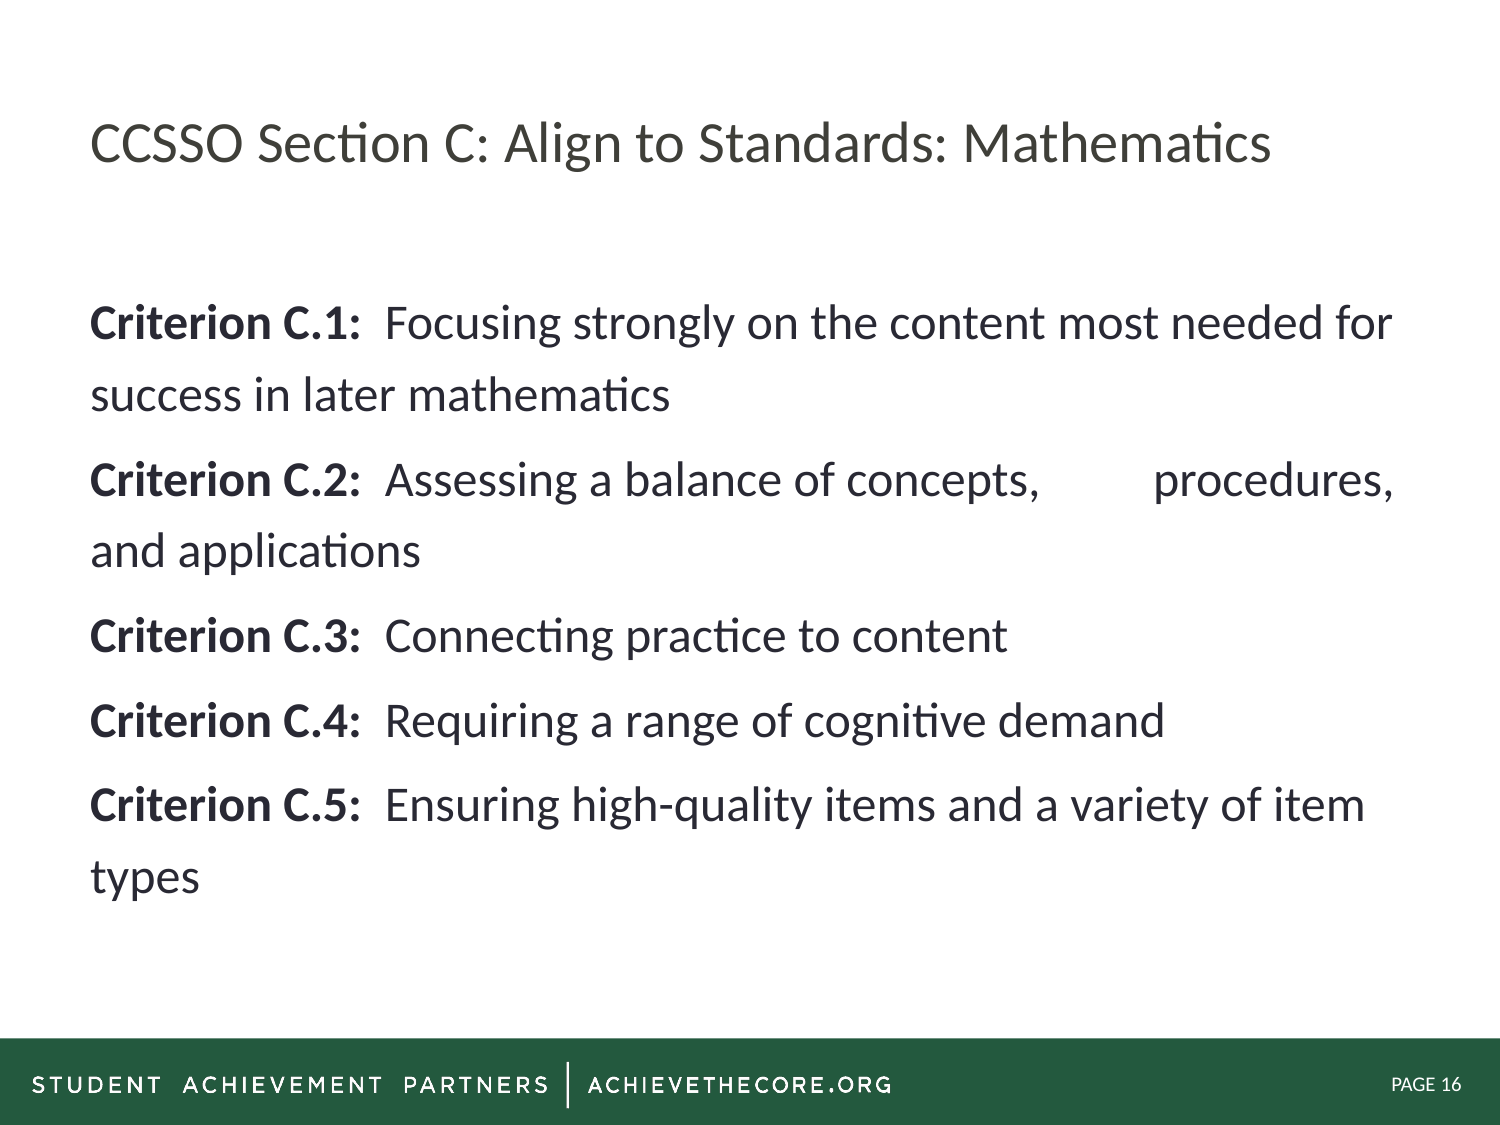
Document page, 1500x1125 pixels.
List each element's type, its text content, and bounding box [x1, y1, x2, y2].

list Criterion C.1: Focusing strongly on the content most needed for success in later mathematics Criterion C.2: Assessing a balance of concepts, procedures, and applications Criterion C.3: Connecting practice to content Criterion C.4: Requiring a range of cognitive demand Criterion C.5: Ensuring high-quality items and a variety of item types [75, 262, 1425, 1005]
title CCSSO Section C: Align to Standards: Mathematics [75, 45, 1425, 233]
picture [12, 1055, 911, 1112]
